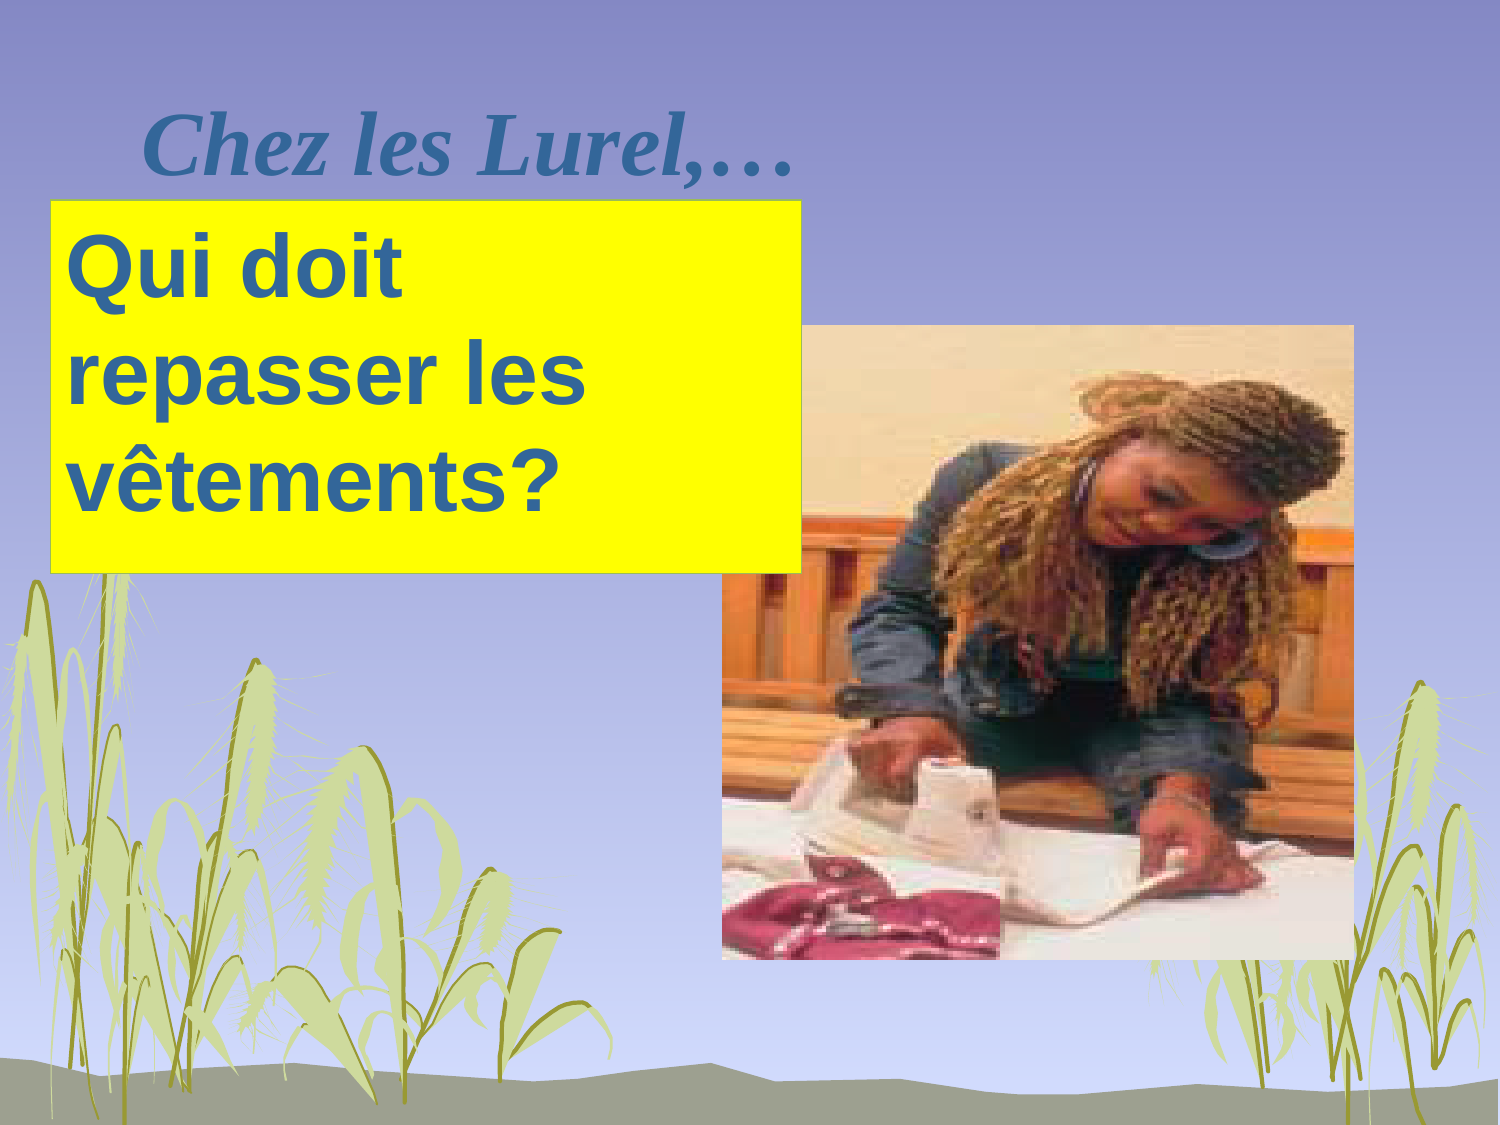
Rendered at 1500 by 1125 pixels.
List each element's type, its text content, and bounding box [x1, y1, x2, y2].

picture [722, 324, 1355, 960]
title Chez les Lurel,… [126, 37, 1371, 241]
text_box Qui doit repasser les vêtements? [50, 199, 802, 574]
